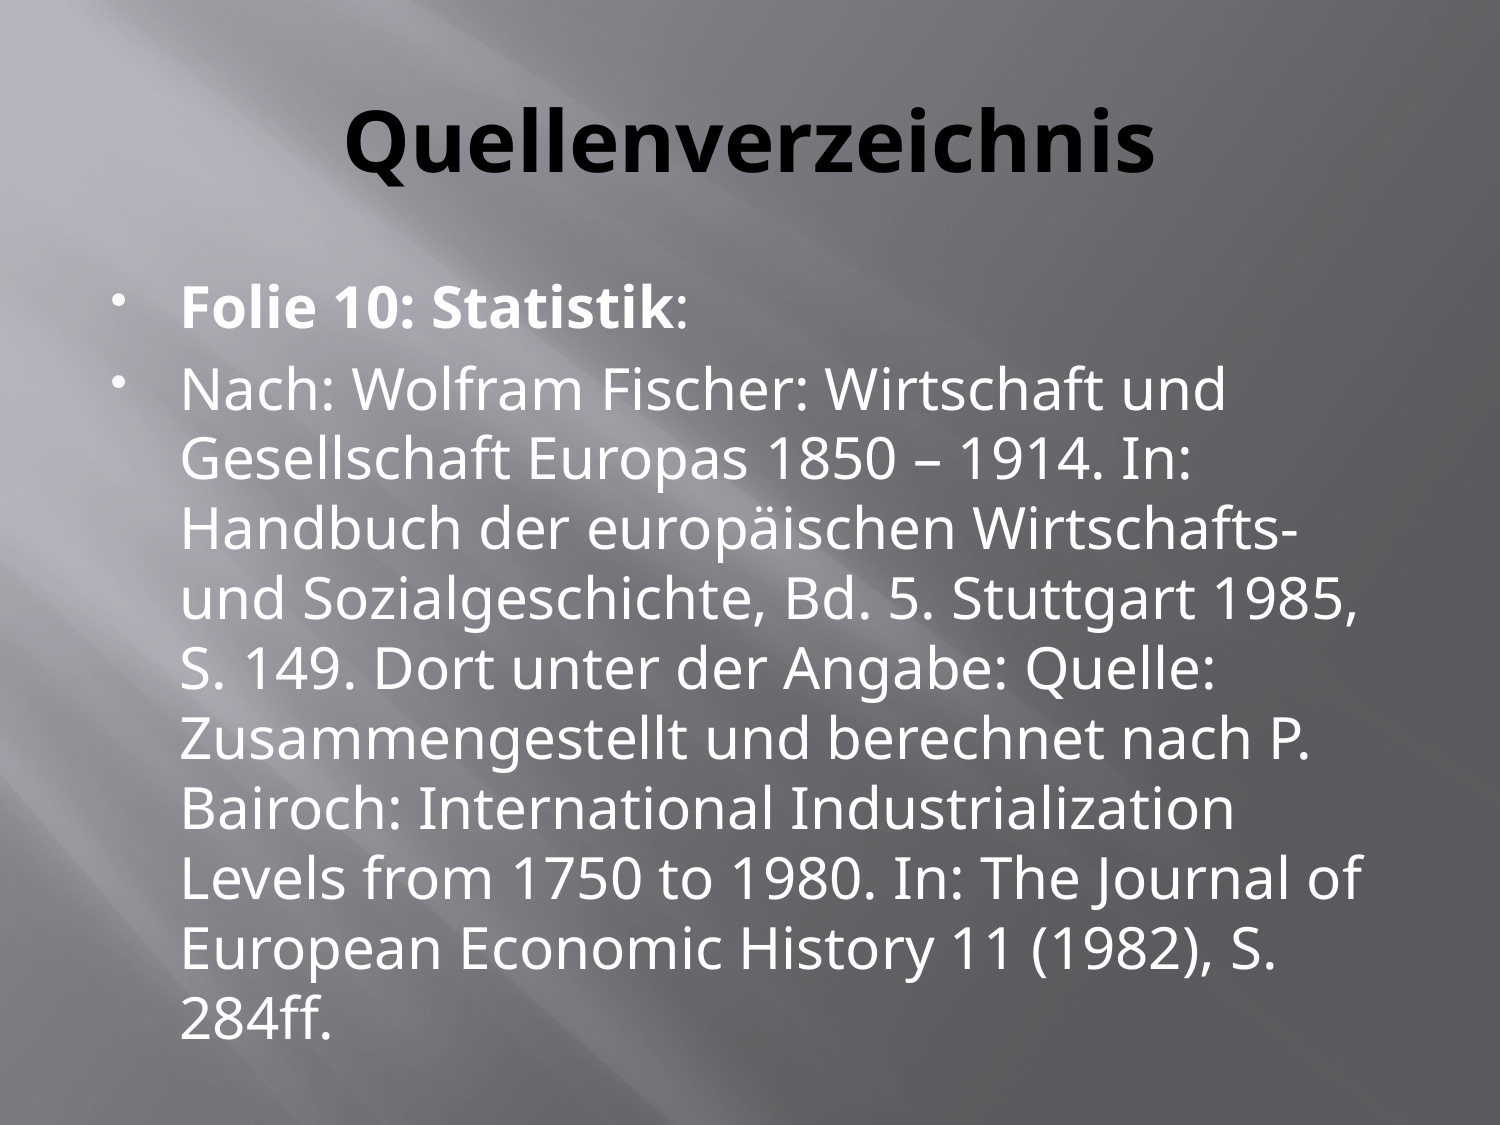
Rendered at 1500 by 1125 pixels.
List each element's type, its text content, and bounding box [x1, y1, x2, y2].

title Quellenverzeichnis [75, 45, 1425, 233]
list Folie 10: Statistik: Nach: Wolfram Fischer: Wirtschaft und Gesellschaft Europas 1850 – 1914. In: Handbuch der europäischen Wirtschafts- und Sozialgeschichte, Bd. 5. Stuttgart 1985, S. 149. Dort unter der Angabe: Quelle: Zusammengestellt und berechnet nach P. Bairoch: International Industrialization Levels from 1750 to 1980. In: The Journal of European Economic History 11 (1982), S. 284ff. [75, 262, 1425, 1035]
